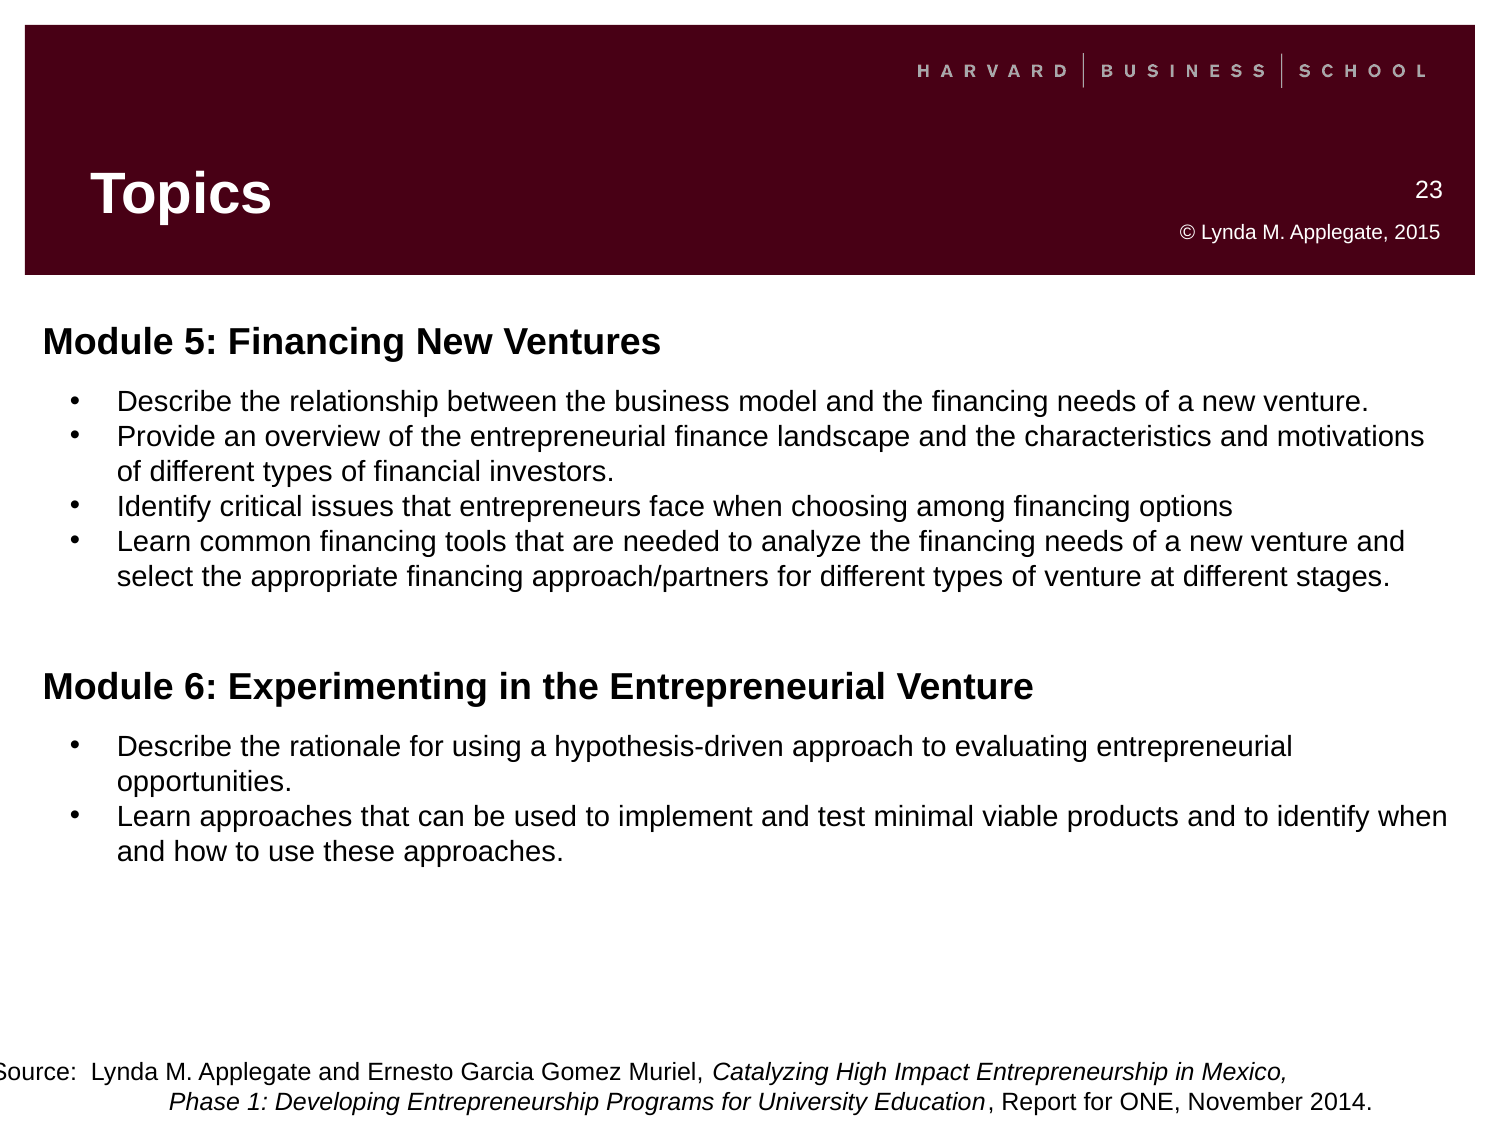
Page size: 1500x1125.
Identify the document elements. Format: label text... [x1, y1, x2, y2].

slide_number 23 [1108, 158, 1459, 219]
text_box Module 5: Financing New Ventures Describe the relationship between the business model and the financing needs of a new venture. Provide an overview of the entrepreneurial finance landscape and the characteristics and motivations of different types of financial investors. Identify critical issues that entrepreneurs face when choosing among financing options Learn common financing tools that are needed to analyze the financing needs of a new venture and select the appropriate financing approach/partners for different types of venture at different stages. Module 6: Experimenting in the Entrepreneurial Venture Describe the rationale for using a hypothesis-driven approach to evaluating entrepreneurial opportunities. Learn approaches that can be used to implement and test minimal viable products and to identify when and how to use these approaches. [27, 309, 1466, 910]
title Topics [74, 44, 1426, 233]
text_box Source: Lynda M. Applegate and Ernesto Garcia Gomez Muriel, Catalyzing High Impact Entrepreneurship in Mexico, Phase 1: Developing Entrepreneurship Programs for University Education, Report for ONE, November 2014. [0, 1048, 1417, 1124]
